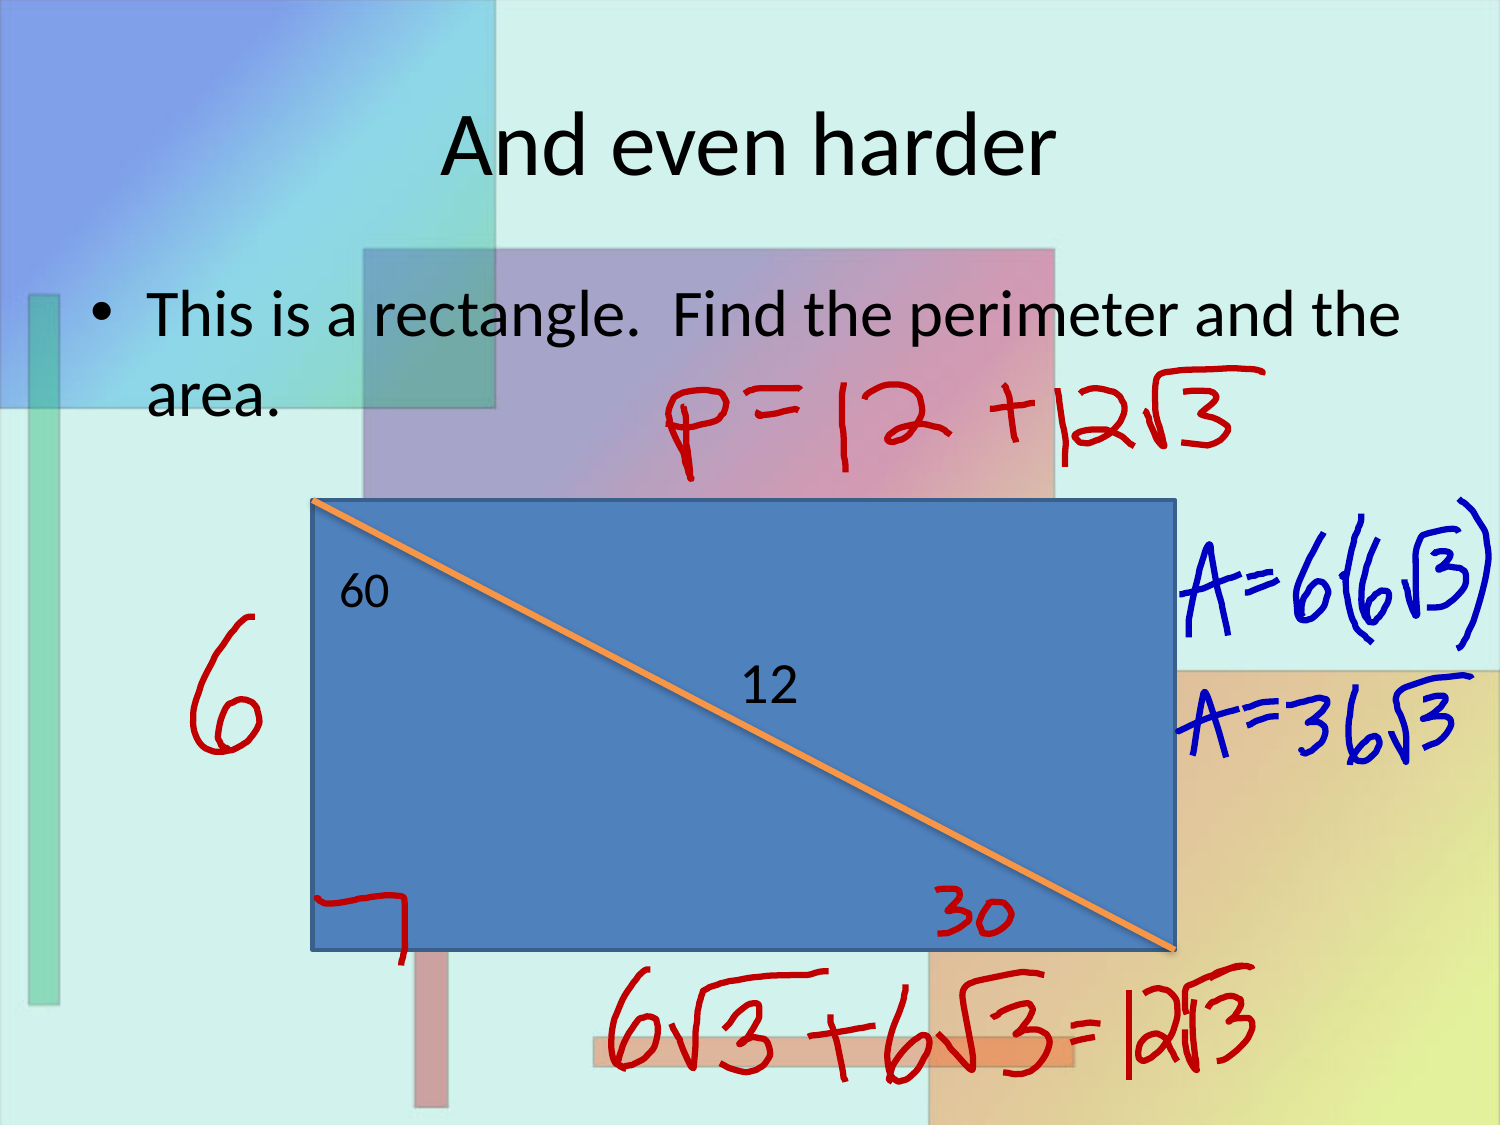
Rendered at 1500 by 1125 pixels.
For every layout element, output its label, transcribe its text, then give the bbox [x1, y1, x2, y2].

text_box [1244, 578, 1280, 594]
text_box [829, 1014, 847, 1083]
text_box [670, 970, 829, 1069]
text_box [1347, 684, 1381, 765]
text_box [1197, 691, 1215, 721]
text_box [756, 408, 799, 417]
text_box [1070, 1036, 1096, 1044]
text_box [1184, 964, 1244, 1015]
text_box [1056, 388, 1067, 467]
text_box [989, 406, 1008, 410]
text_box [1242, 700, 1279, 710]
text_box [192, 616, 261, 753]
text_box [936, 971, 1045, 1071]
text_box [1235, 965, 1254, 974]
text_box [1191, 718, 1227, 758]
text_box [1390, 674, 1473, 763]
text_box [1184, 1009, 1198, 1071]
text_box [991, 1002, 1051, 1075]
text_box [886, 984, 931, 1083]
text_box [1286, 697, 1329, 755]
text_box [665, 389, 728, 480]
text_box [1426, 550, 1457, 609]
text_box [1179, 573, 1242, 596]
text_box [807, 1032, 833, 1038]
title And even harder [75, 45, 1425, 233]
text_box [743, 387, 802, 395]
text_box [1181, 389, 1229, 447]
text_box [719, 1002, 771, 1073]
list This is a rectangle. Find the perimeter and the area. [75, 262, 1425, 1005]
text_box [1179, 707, 1240, 732]
text_box [1070, 1021, 1101, 1027]
text_box [1295, 532, 1330, 622]
text_box [1002, 383, 1017, 443]
text_box [1246, 715, 1279, 727]
text_box [835, 1024, 876, 1034]
text_box [863, 383, 952, 443]
text_box [1143, 367, 1264, 447]
text_box [841, 382, 847, 473]
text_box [312, 499, 1176, 951]
text_box [1194, 543, 1217, 589]
text_box [1187, 584, 1229, 638]
picture [0, 0, 1500, 1125]
text_box [1366, 537, 1390, 624]
text_box [1137, 987, 1179, 1062]
text_box [1246, 571, 1274, 579]
text_box [394, 960, 403, 966]
text_box [1073, 387, 1135, 447]
text_box [610, 968, 659, 1070]
text_box [1344, 513, 1373, 644]
text_box [1422, 694, 1452, 749]
text_box [1206, 995, 1254, 1062]
text_box [1456, 498, 1490, 650]
text_box [1403, 528, 1458, 617]
text_box [1011, 402, 1035, 407]
